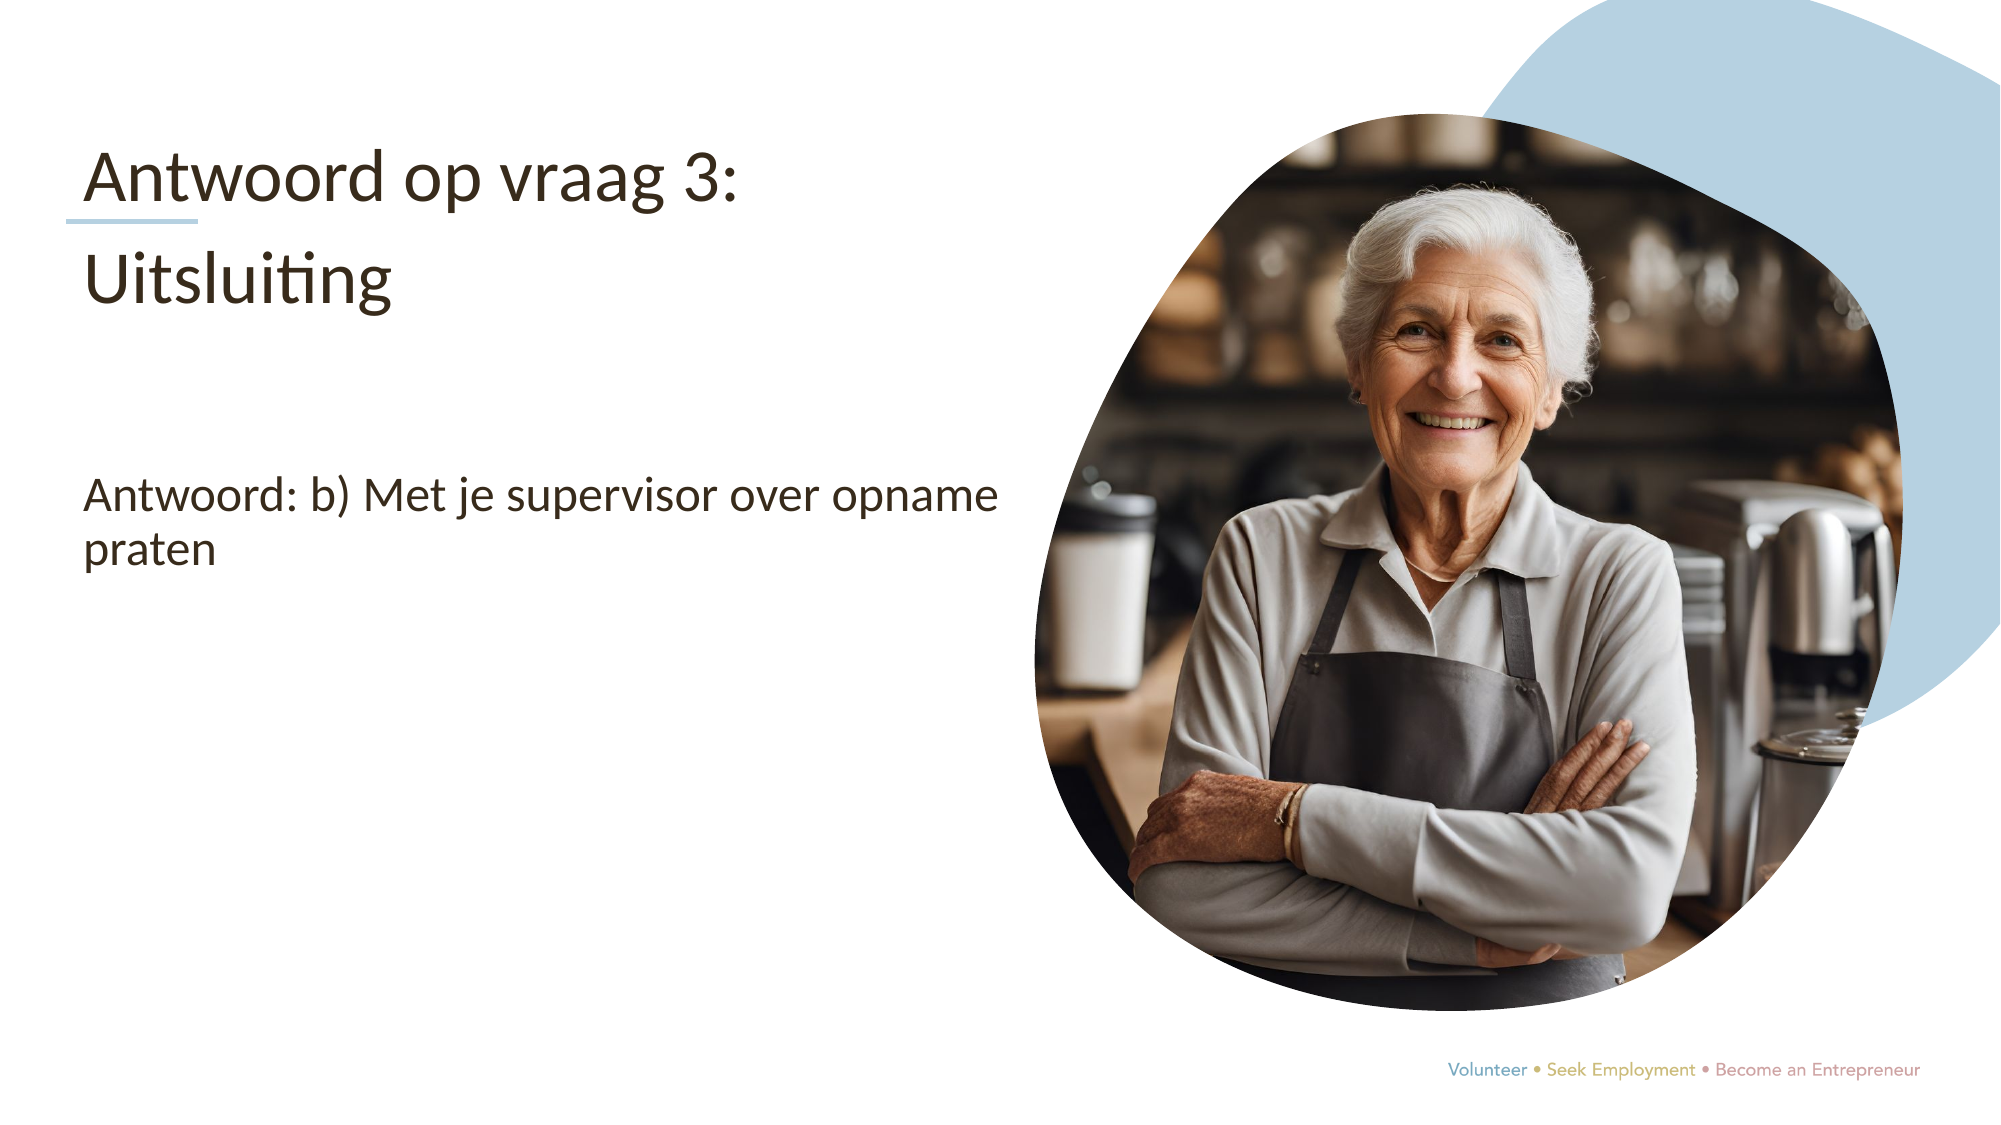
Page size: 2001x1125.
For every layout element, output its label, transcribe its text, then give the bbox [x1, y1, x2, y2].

picture [1034, 113, 1903, 1011]
picture [1418, 1046, 1971, 1103]
text_box Antwoord: b) Met je supervisor over opname praten [68, 461, 1035, 1032]
text_box Antwoord op vraag 3: Uitsluiting [68, 129, 903, 356]
